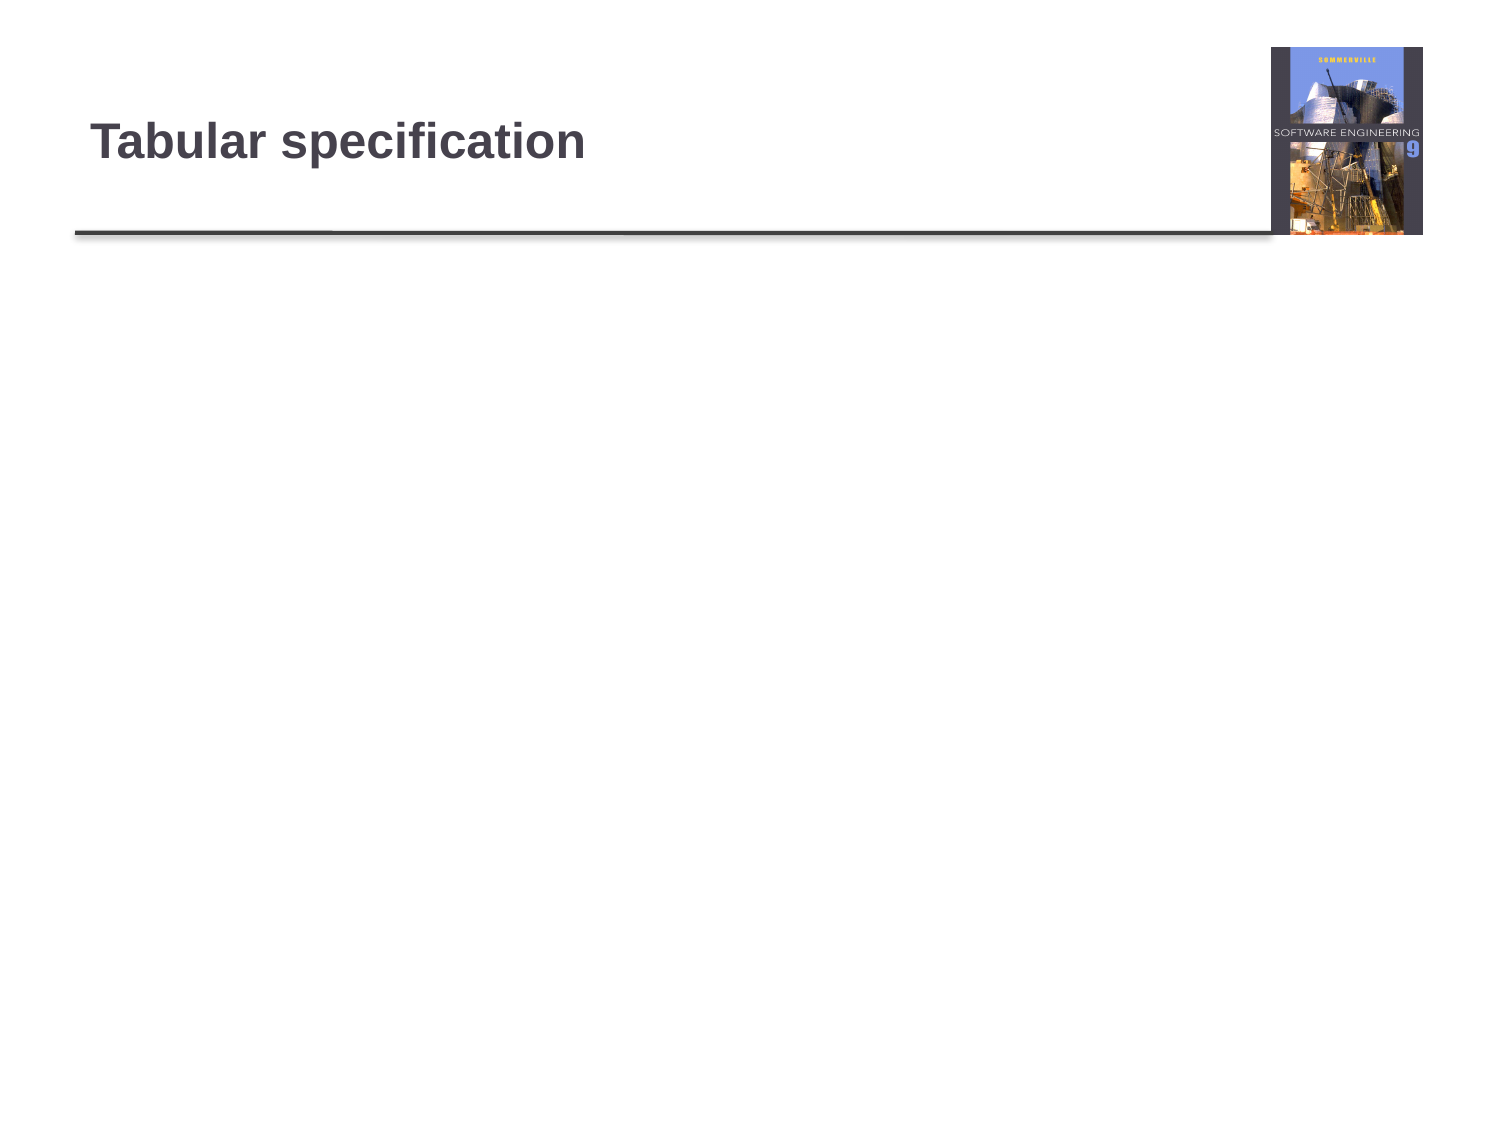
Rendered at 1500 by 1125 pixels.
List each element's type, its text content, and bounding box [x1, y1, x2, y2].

picture [1272, 47, 1423, 235]
title Tabular specification [74, 44, 1272, 233]
